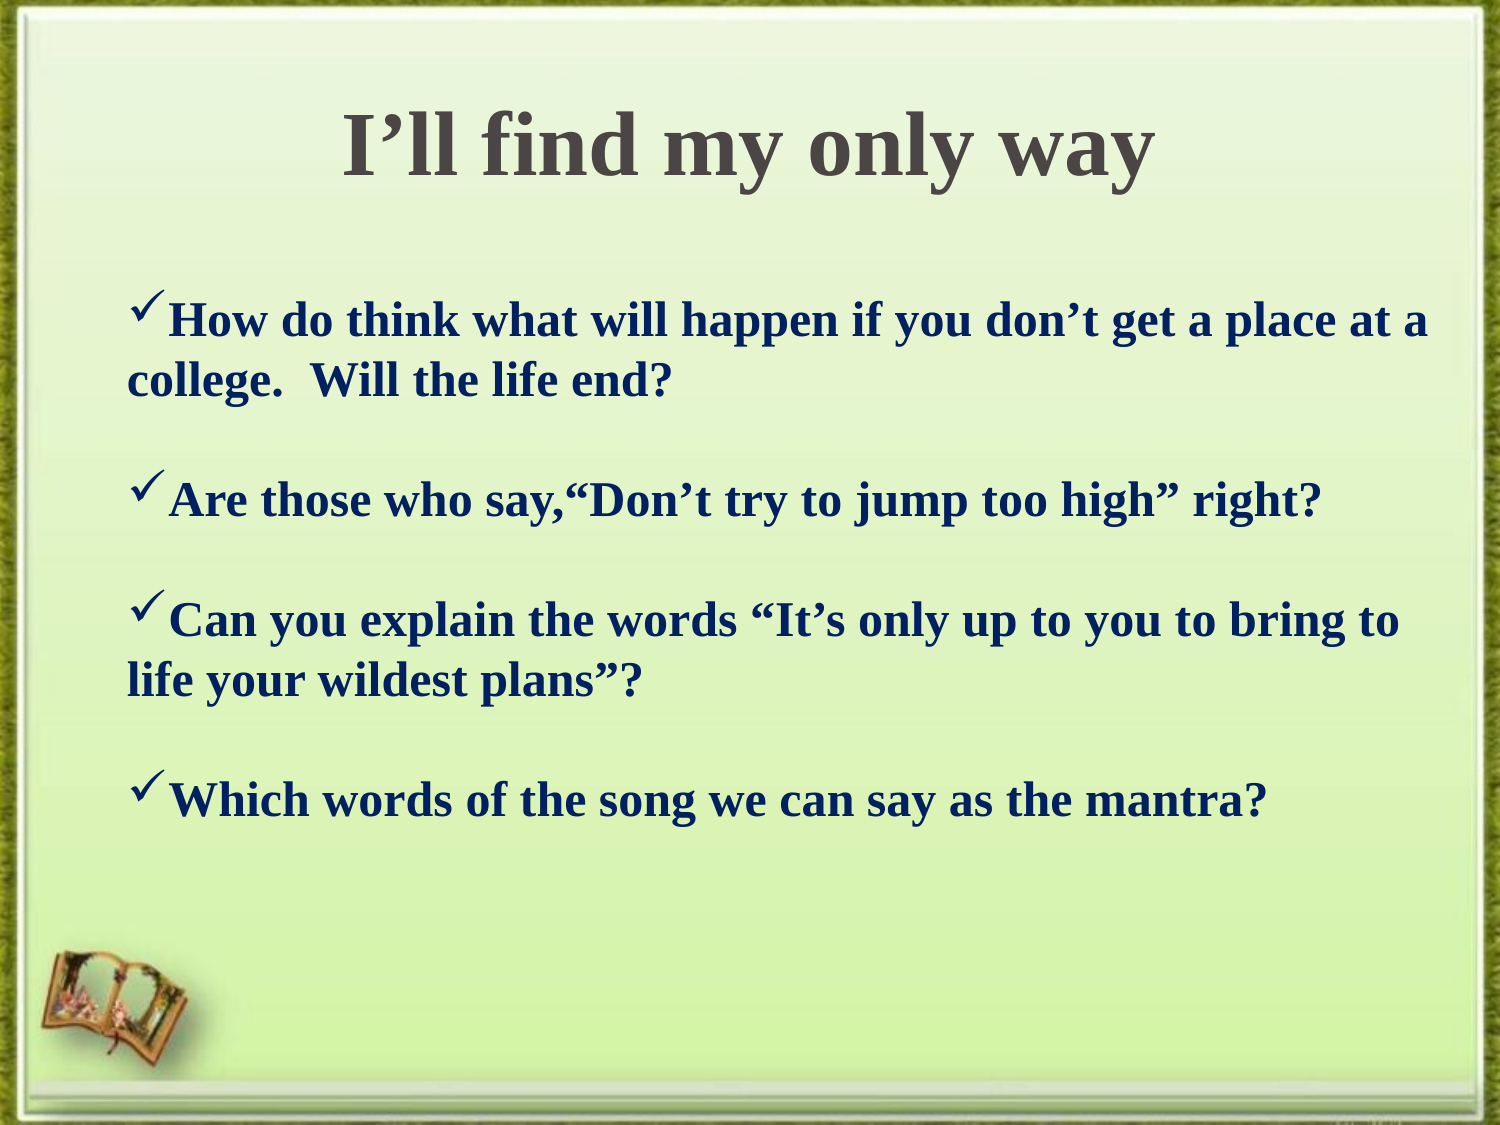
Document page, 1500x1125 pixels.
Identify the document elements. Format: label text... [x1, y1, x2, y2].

text_box How do think what will happen if you don’t get a place at а college. Will the life end? Are those who say,“Don’t try to jump too high” right? Can you explain the words “It’s only up to you to bring to life your wildest plans”? Which words of the song we can say as the mantra? [112, 278, 1459, 924]
picture [0, 0, 1500, 1125]
title I’ll find my only way [75, 45, 1425, 233]
